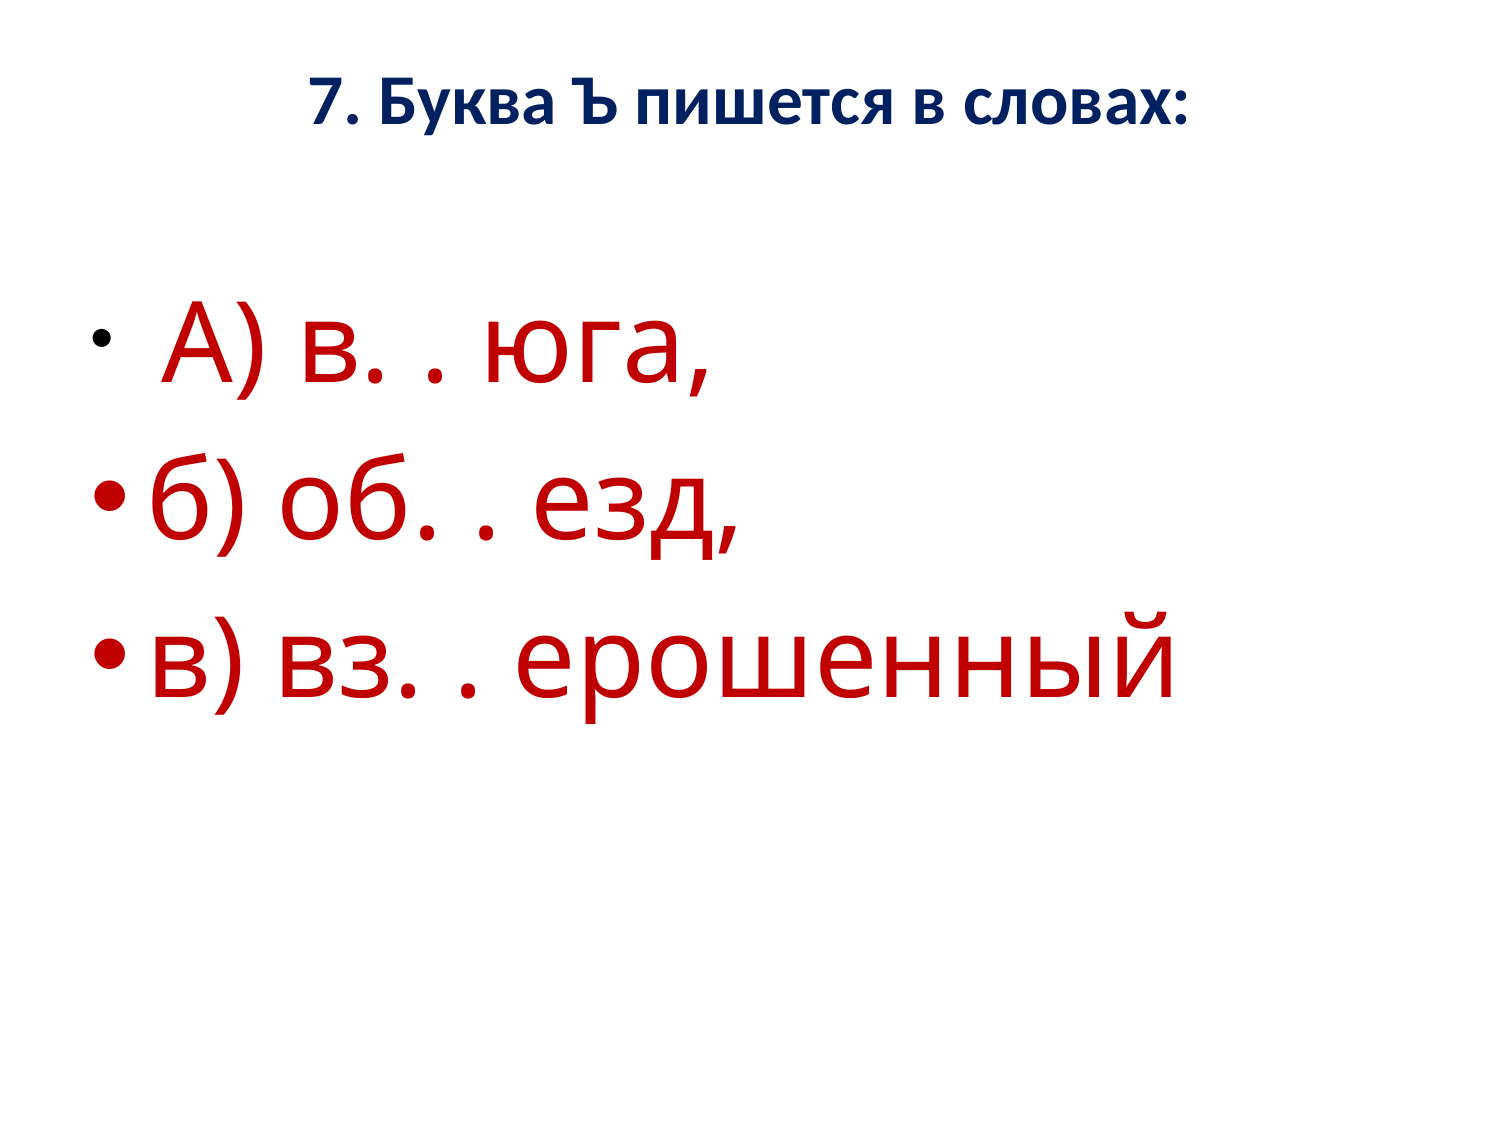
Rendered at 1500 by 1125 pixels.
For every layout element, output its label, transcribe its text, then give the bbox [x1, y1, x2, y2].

title 7. Буква Ъ пишется в словах: [75, 45, 1425, 233]
list А) в. . юга, б) об. . езд, в) вз. . ерошенный [75, 262, 1425, 1005]
